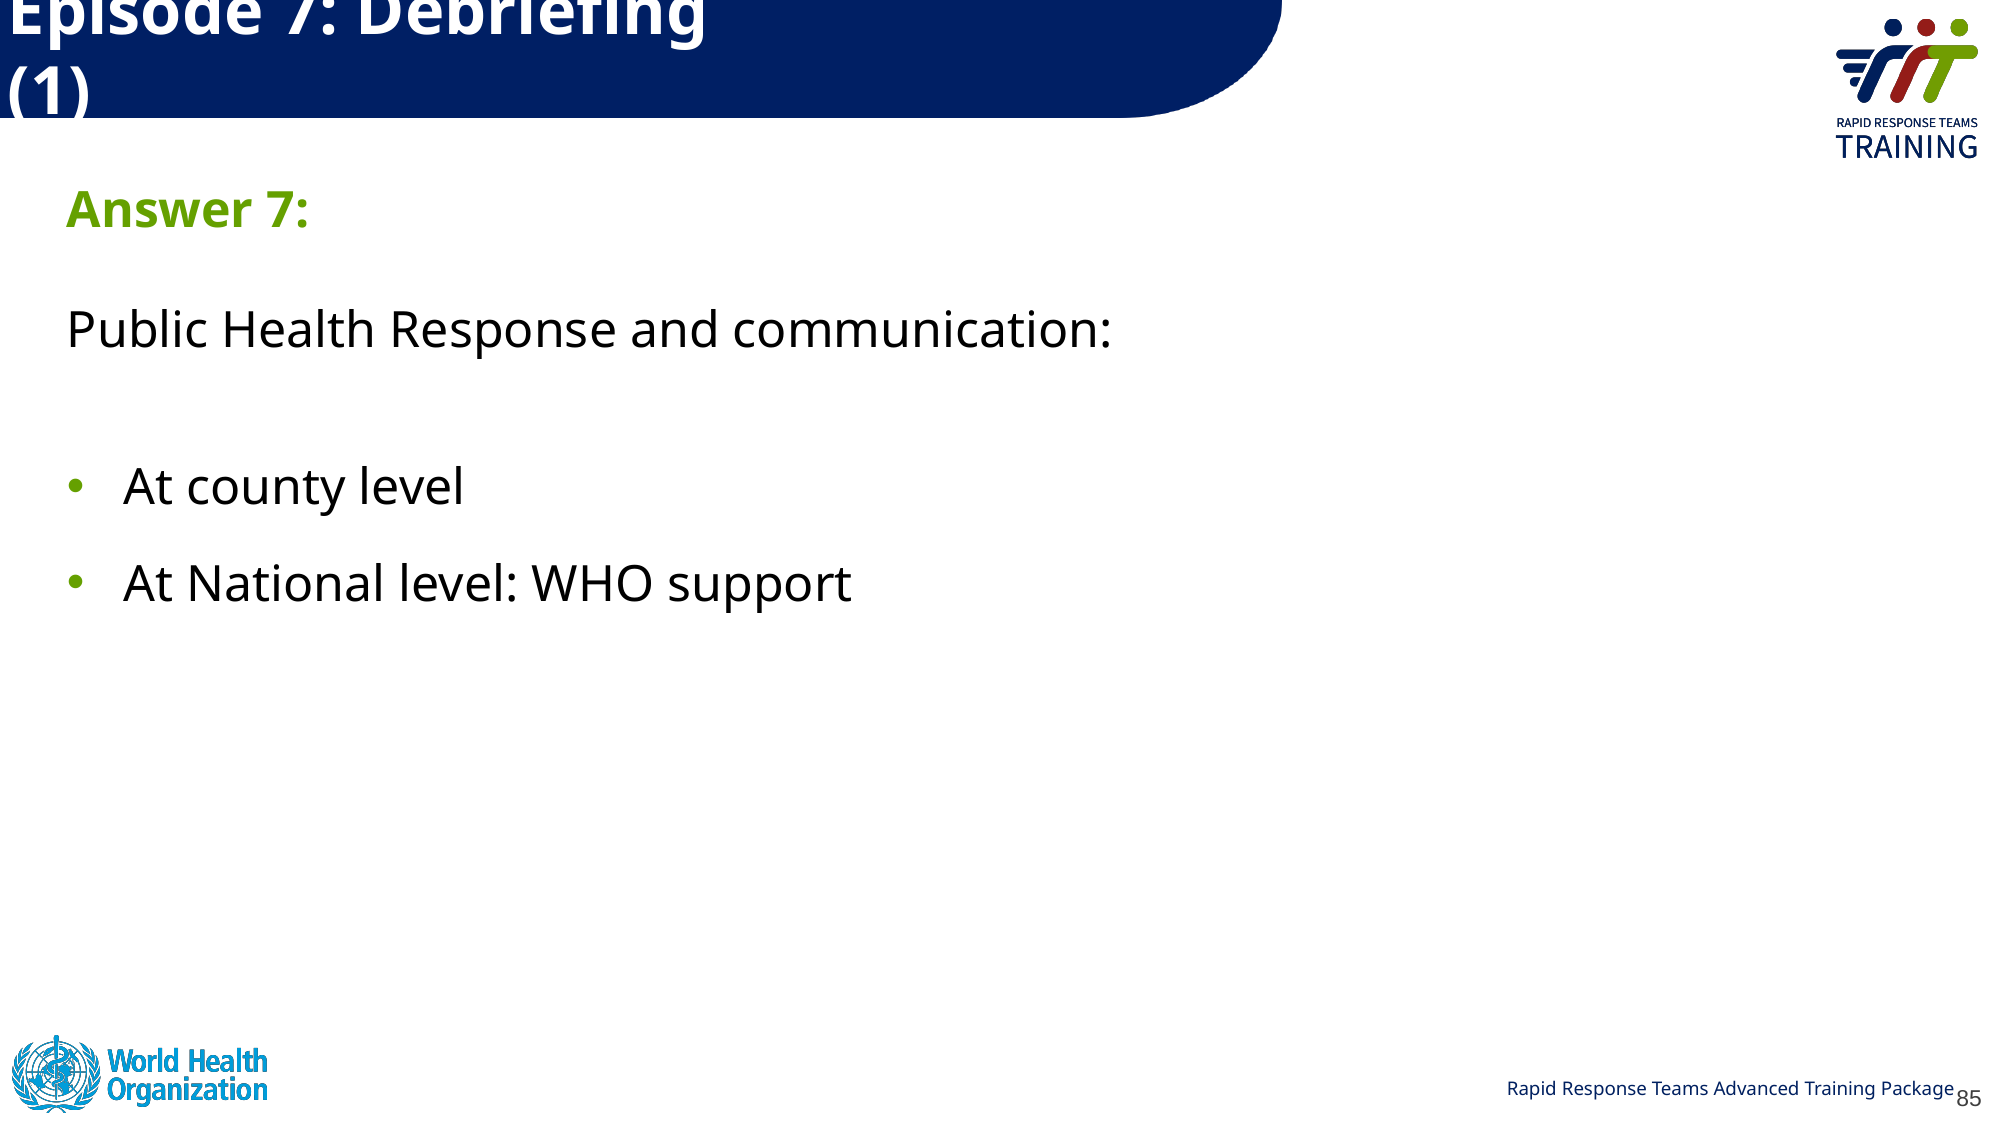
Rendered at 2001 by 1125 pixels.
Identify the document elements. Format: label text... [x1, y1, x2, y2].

picture [12, 1083, 48, 1113]
picture [40, 1062, 47, 1070]
picture [50, 1108, 62, 1113]
picture [24, 1054, 36, 1087]
picture [34, 1054, 43, 1078]
picture [808, 0, 1282, 118]
picture [22, 1062, 26, 1077]
picture [71, 1053, 90, 1091]
picture [59, 1035, 267, 1113]
list Answer 7: Public Health Response and communication: At county level At National level: WHO support [58, 176, 1954, 951]
title Episode 7: Debriefing (1) [0, 0, 808, 216]
picture [12, 1035, 54, 1068]
picture [46, 1056, 54, 1062]
picture [30, 1083, 37, 1091]
picture [36, 1088, 78, 1105]
picture [1835, 19, 1978, 167]
